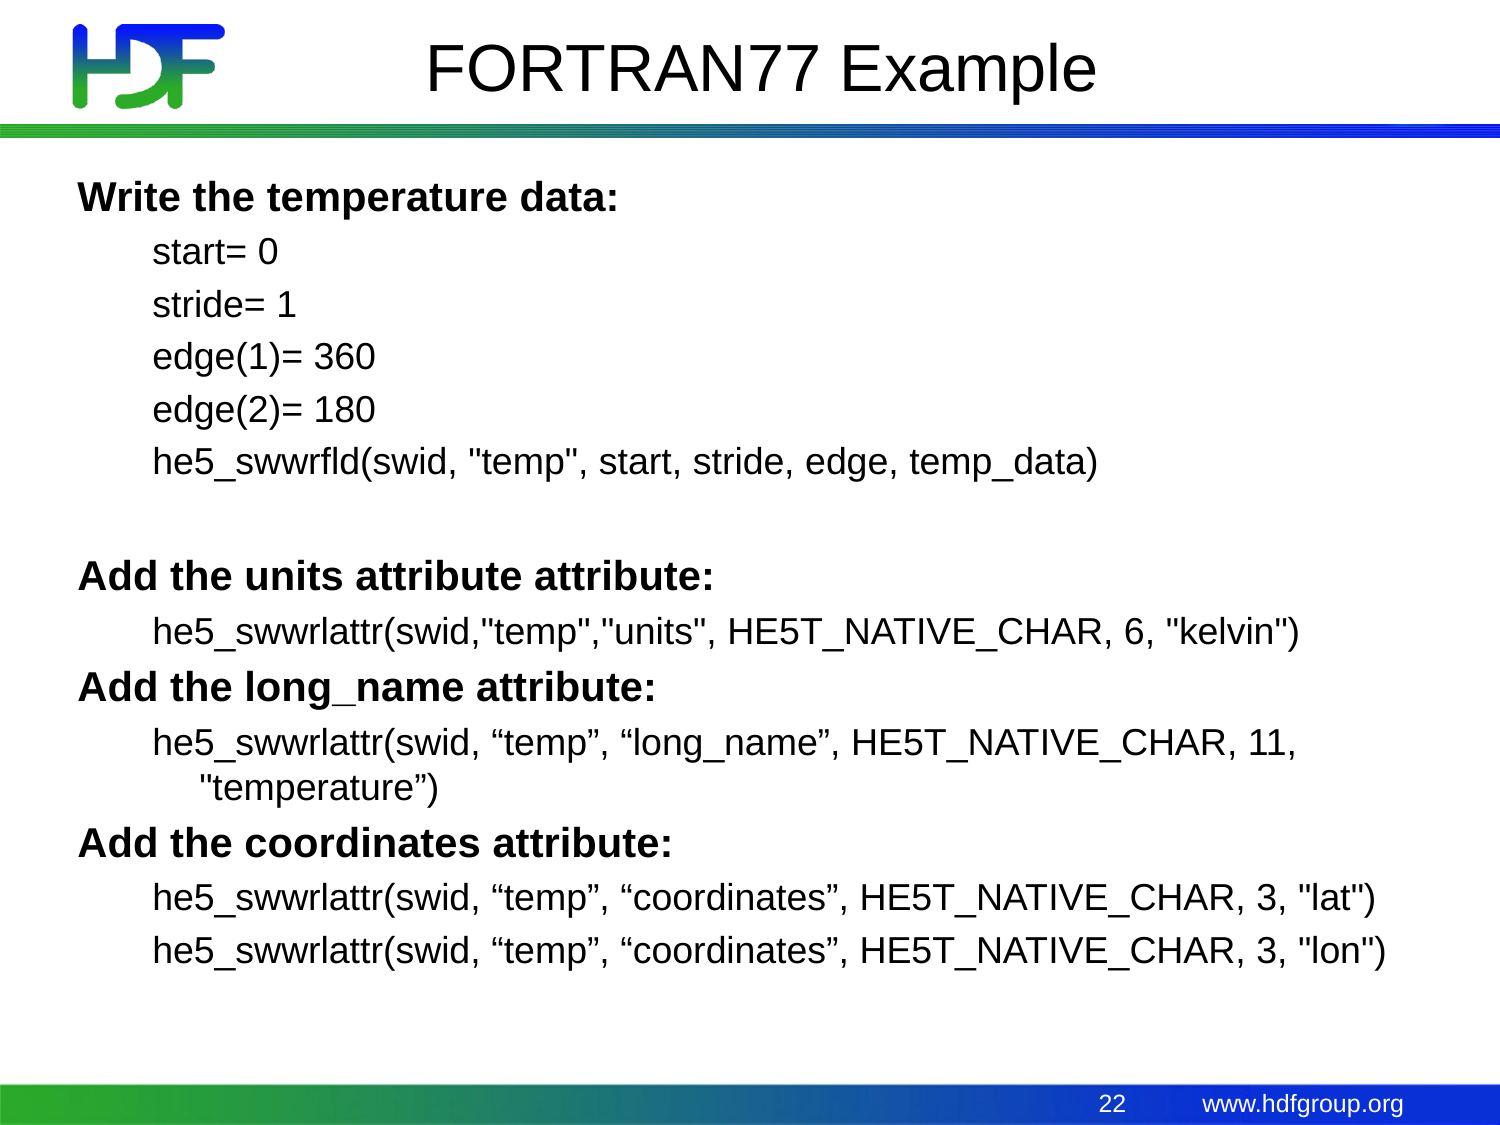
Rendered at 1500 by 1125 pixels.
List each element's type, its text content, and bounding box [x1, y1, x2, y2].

list Write the temperature data: start= 0 stride= 1 edge(1)= 360 edge(2)= 180 he5_swwrfld(swid, "temp", start, stride, edge, temp_data) Add the units attribute attribute: he5_swwrlattr(swid,"temp","units", HE5T_NATIVE_CHAR, 6, "kelvin") Add the long_name attribute: he5_swwrlattr(swid, “temp”, “long_name”, HE5T_NATIVE_CHAR, 11, "temperature”) Add the coordinates attribute: he5_swwrlattr(swid, “temp”, “coordinates”, HE5T_NATIVE_CHAR, 3, "lat") he5_swwrlattr(swid, “temp”, “coordinates”, HE5T_NATIVE_CHAR, 3, "lon") [62, 162, 1451, 1063]
picture [0, 0, 1500, 1125]
slide_number 22 [1049, 1087, 1176, 1125]
title FORTRAN77 Example [187, 24, 1338, 113]
